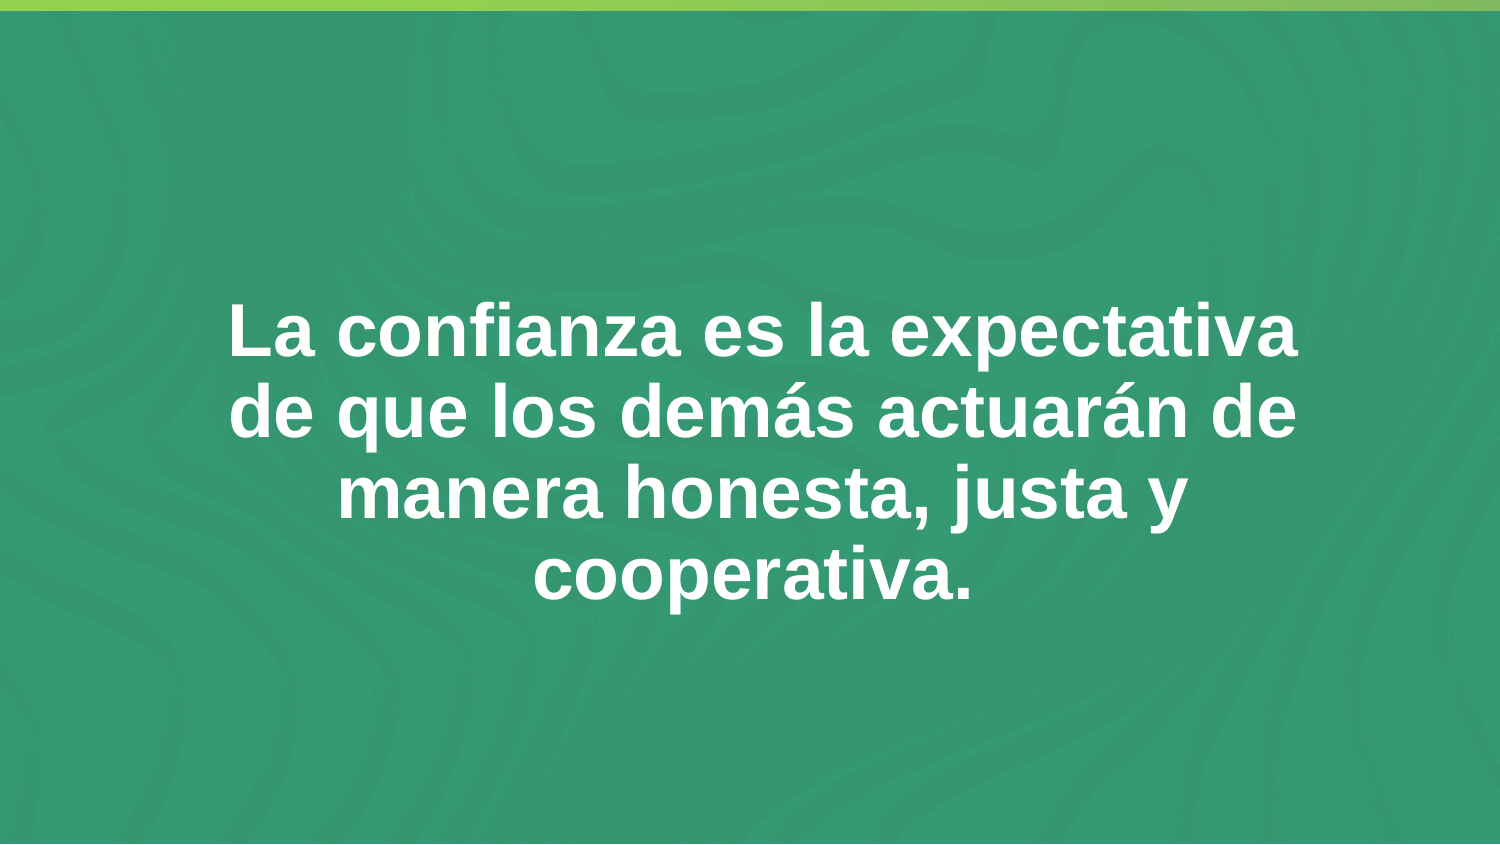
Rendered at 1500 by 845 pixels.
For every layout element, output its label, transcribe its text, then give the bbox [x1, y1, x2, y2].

title La confianza es la expectativa de que los demás actuarán de manera honesta, justa y cooperativa. [200, 371, 1326, 537]
picture [0, 11, 1500, 844]
